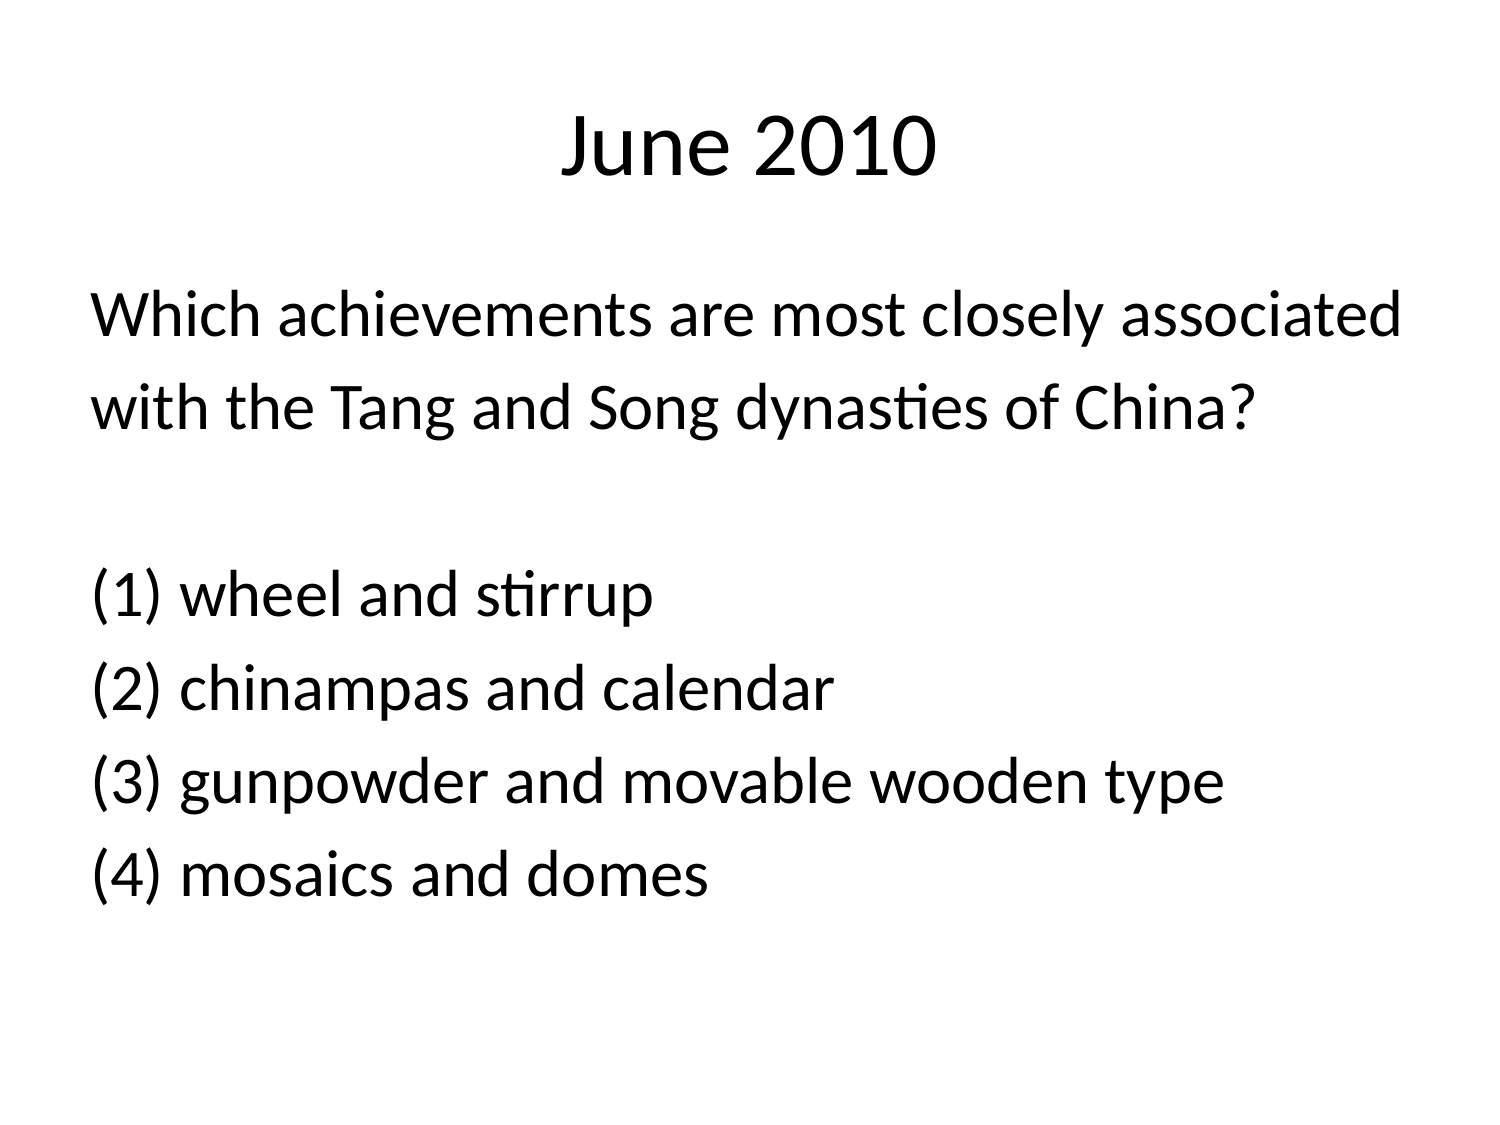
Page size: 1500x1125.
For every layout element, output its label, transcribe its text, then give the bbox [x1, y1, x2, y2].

title June 2010 [75, 45, 1425, 233]
list Which achievements are most closely associated with the Tang and Song dynasties of China? (1) wheel and stirrup (2) chinampas and calendar (3) gunpowder and movable wooden type (4) mosaics and domes [75, 262, 1425, 1005]
